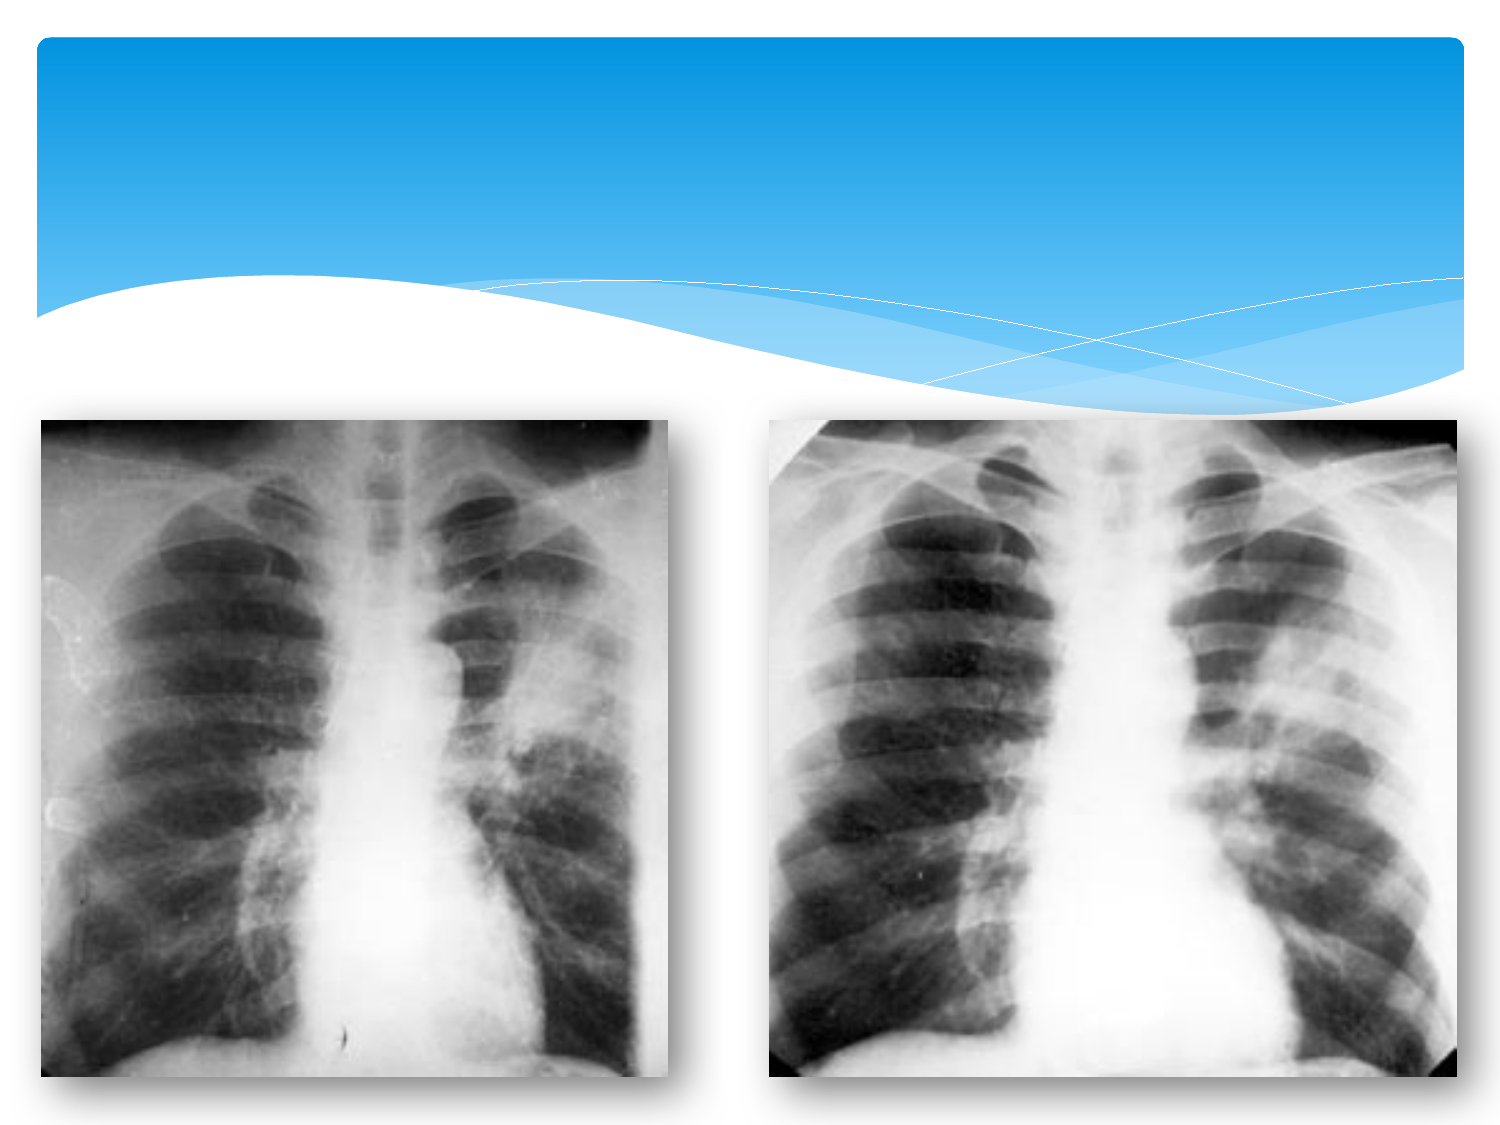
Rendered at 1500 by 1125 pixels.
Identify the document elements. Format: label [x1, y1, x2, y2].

picture [41, 420, 668, 1078]
picture [769, 420, 1457, 1078]
